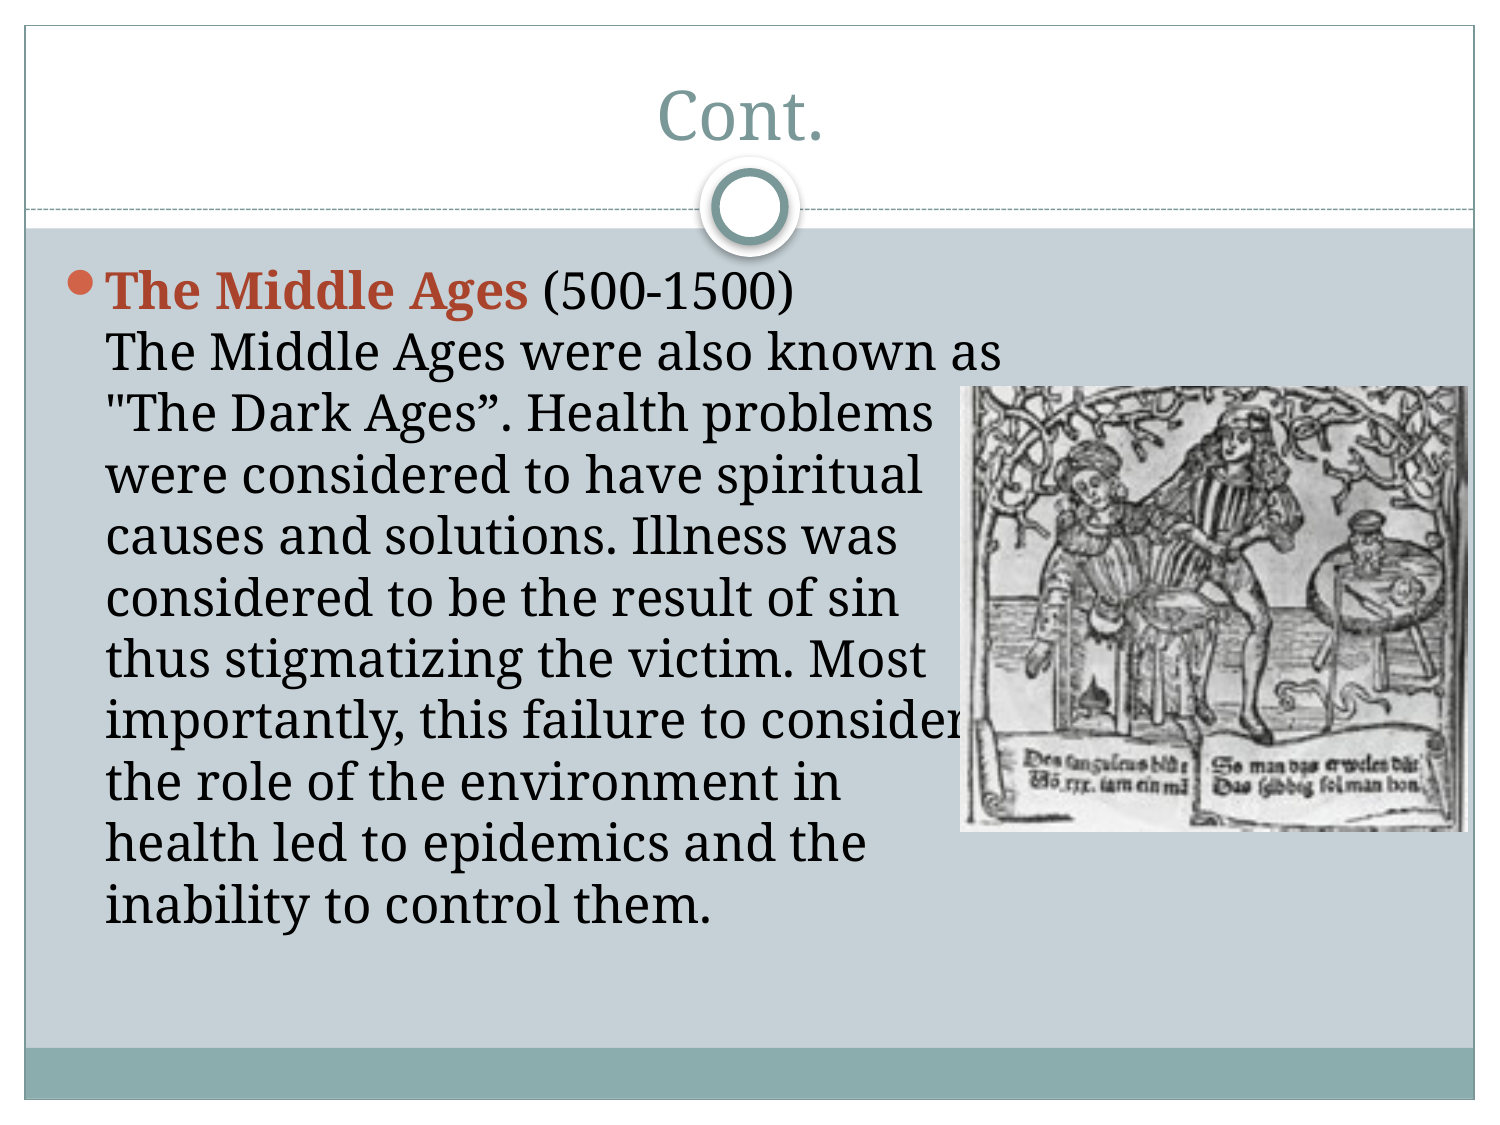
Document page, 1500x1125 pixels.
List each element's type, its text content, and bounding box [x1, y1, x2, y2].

picture [960, 386, 1468, 833]
list The Middle Ages (500-1500) The Middle Ages were also known as "The Dark Ages”. Health problems were considered to have spiritual causes and solutions. Illness was considered to be the result of sin thus stigmatizing the victim. Most importantly, this failure to consider the role of the environment in health led to epidemics and the inability to control them. [49, 250, 1020, 1001]
title Cont. [49, 37, 1450, 162]
